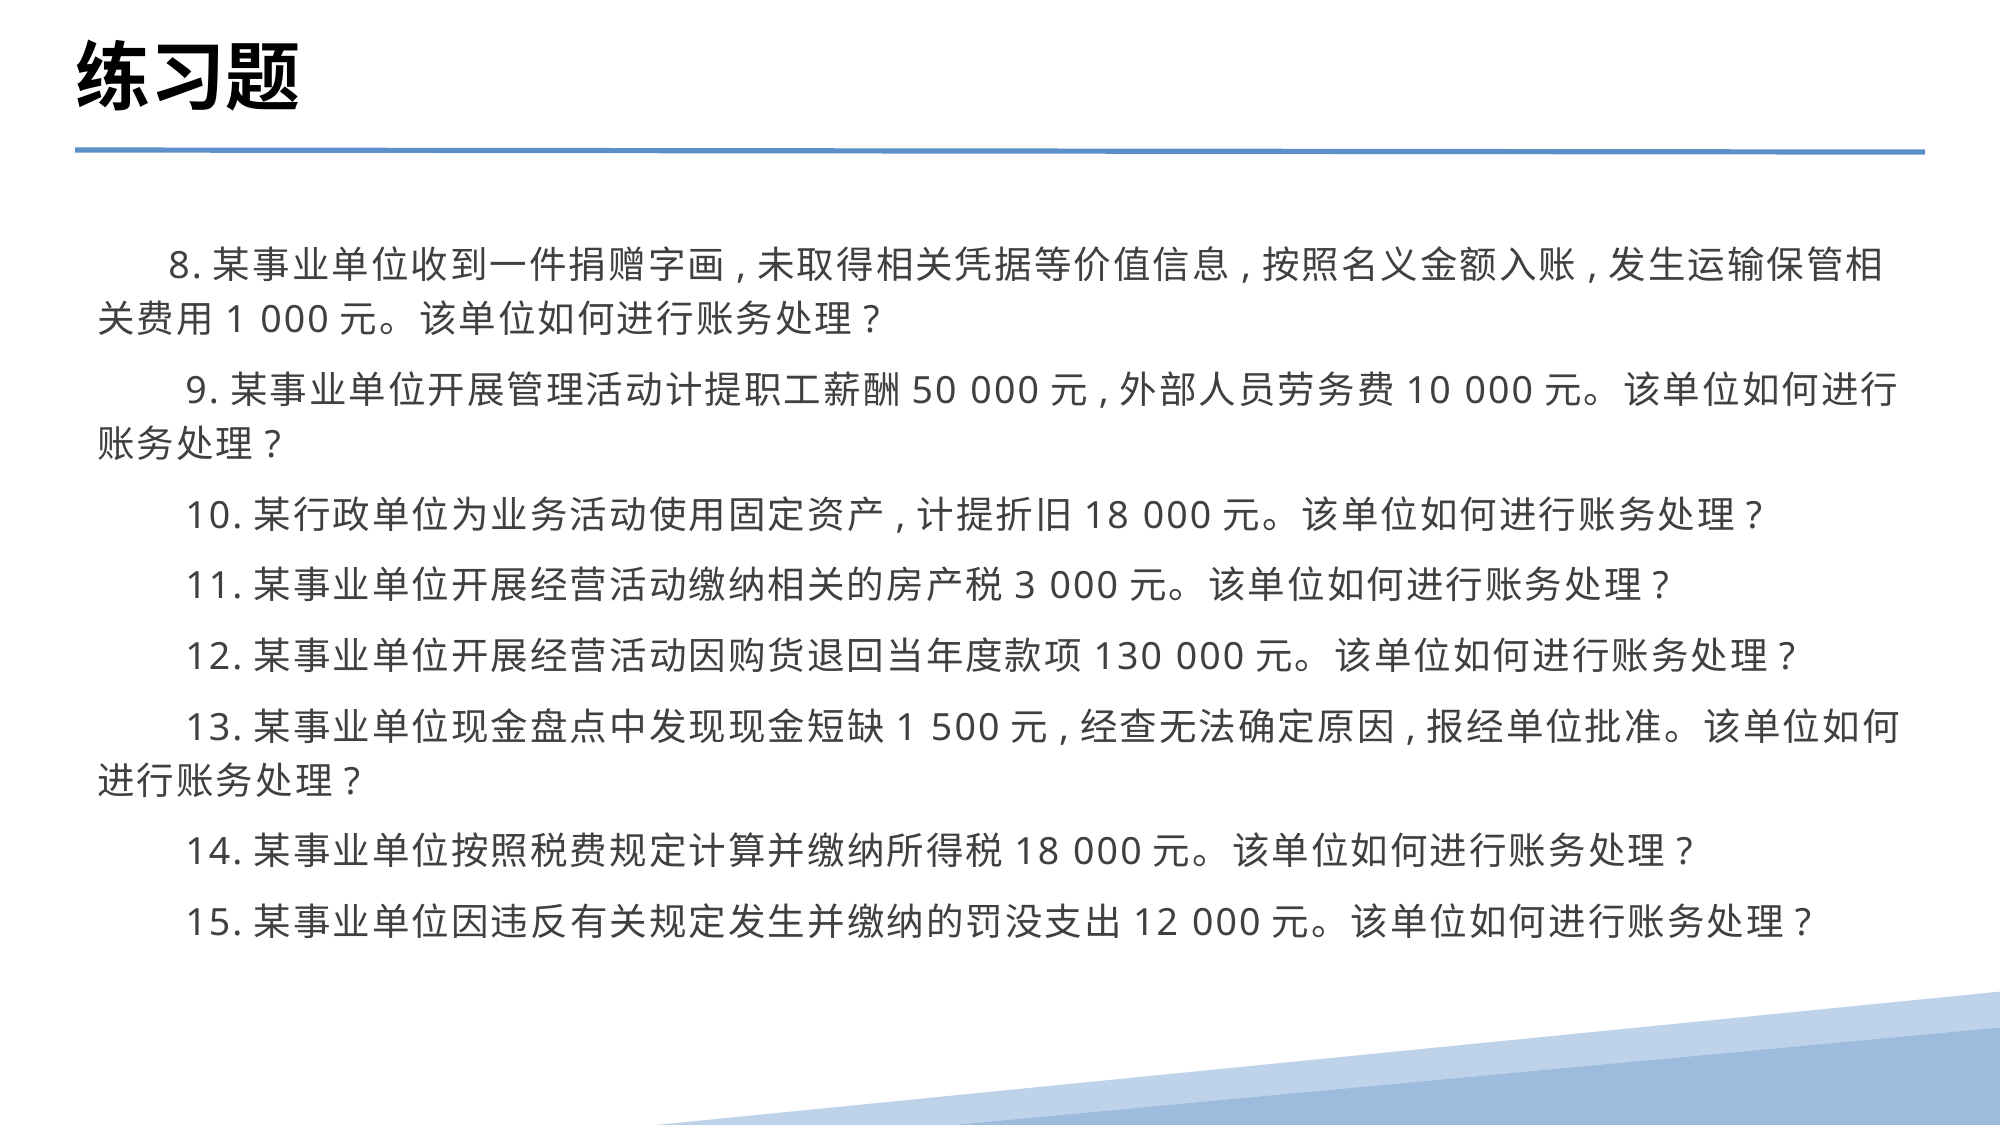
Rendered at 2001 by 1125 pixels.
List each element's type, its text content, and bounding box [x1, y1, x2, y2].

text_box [74, 149, 1925, 153]
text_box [656, 991, 2000, 1125]
text_box 练习题 [75, 24, 1925, 125]
text_box 8.某事业单位收到一件捐赠字画,未取得相关凭据等价值信息,按照名义金额入账,发生运输保管相关费用1 000元。该单位如何进行账务处理? 9.某事业单位开展管理活动计提职工薪酬50 000元,外部人员劳务费10 000元。该单位如何进行账务处理? 10.某行政单位为业务活动使用固定资产,计提折旧18 000元。该单位如何进行账务处理? 11.某事业单位开展经营活动缴纳相关的房产税3 000元。该单位如何进行账务处理? 12.某事业单位开展经营活动因购货退回当年度款项130 000元。该单位如何进行账务处理? 13.某事业单位现金盘点中发现现金短缺1 500元,经查无法确定原因,报经单位批准。该单位如何进行账务处理? 14.某事业单位按照税费规定计算并缴纳所得税18 000元。该单位如何进行账务处理? 15.某事业单位因违反有关规定发生并缴纳的罚没支出12 000元。该单位如何进行账务处理? [86, 191, 1925, 985]
